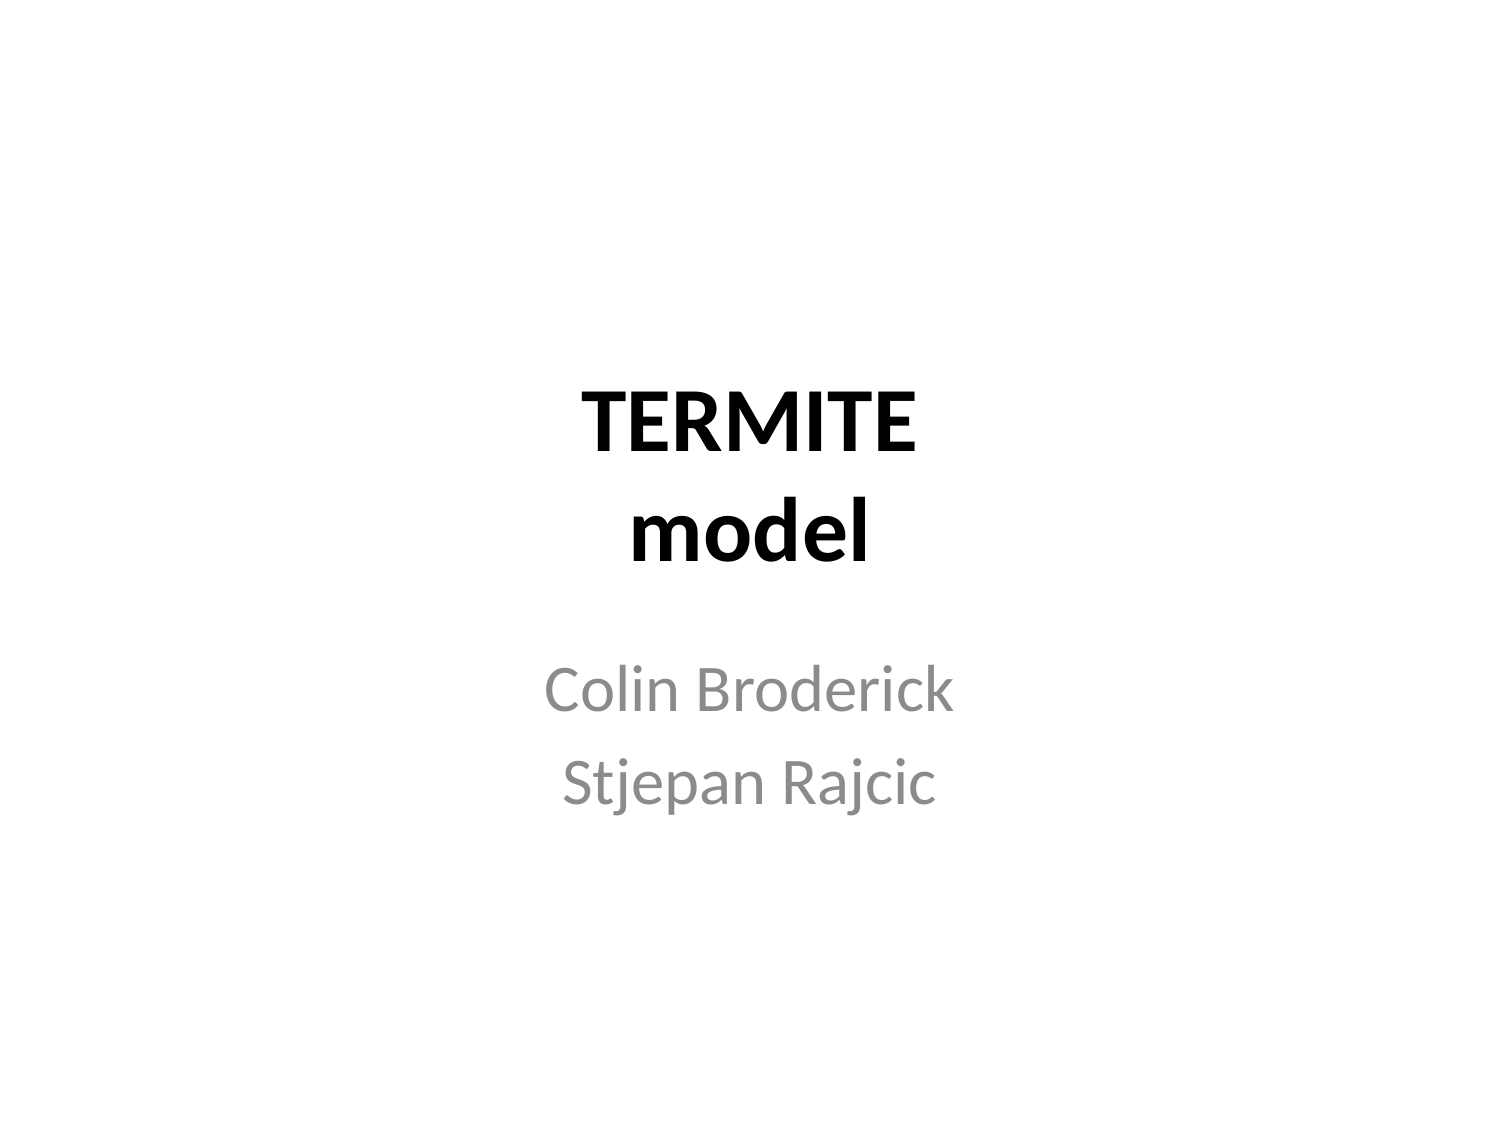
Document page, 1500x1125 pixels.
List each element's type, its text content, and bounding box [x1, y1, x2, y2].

subtitle Colin Broderick Stjepan Rajcic [225, 637, 1275, 925]
title TERMITE model [112, 349, 1388, 591]
